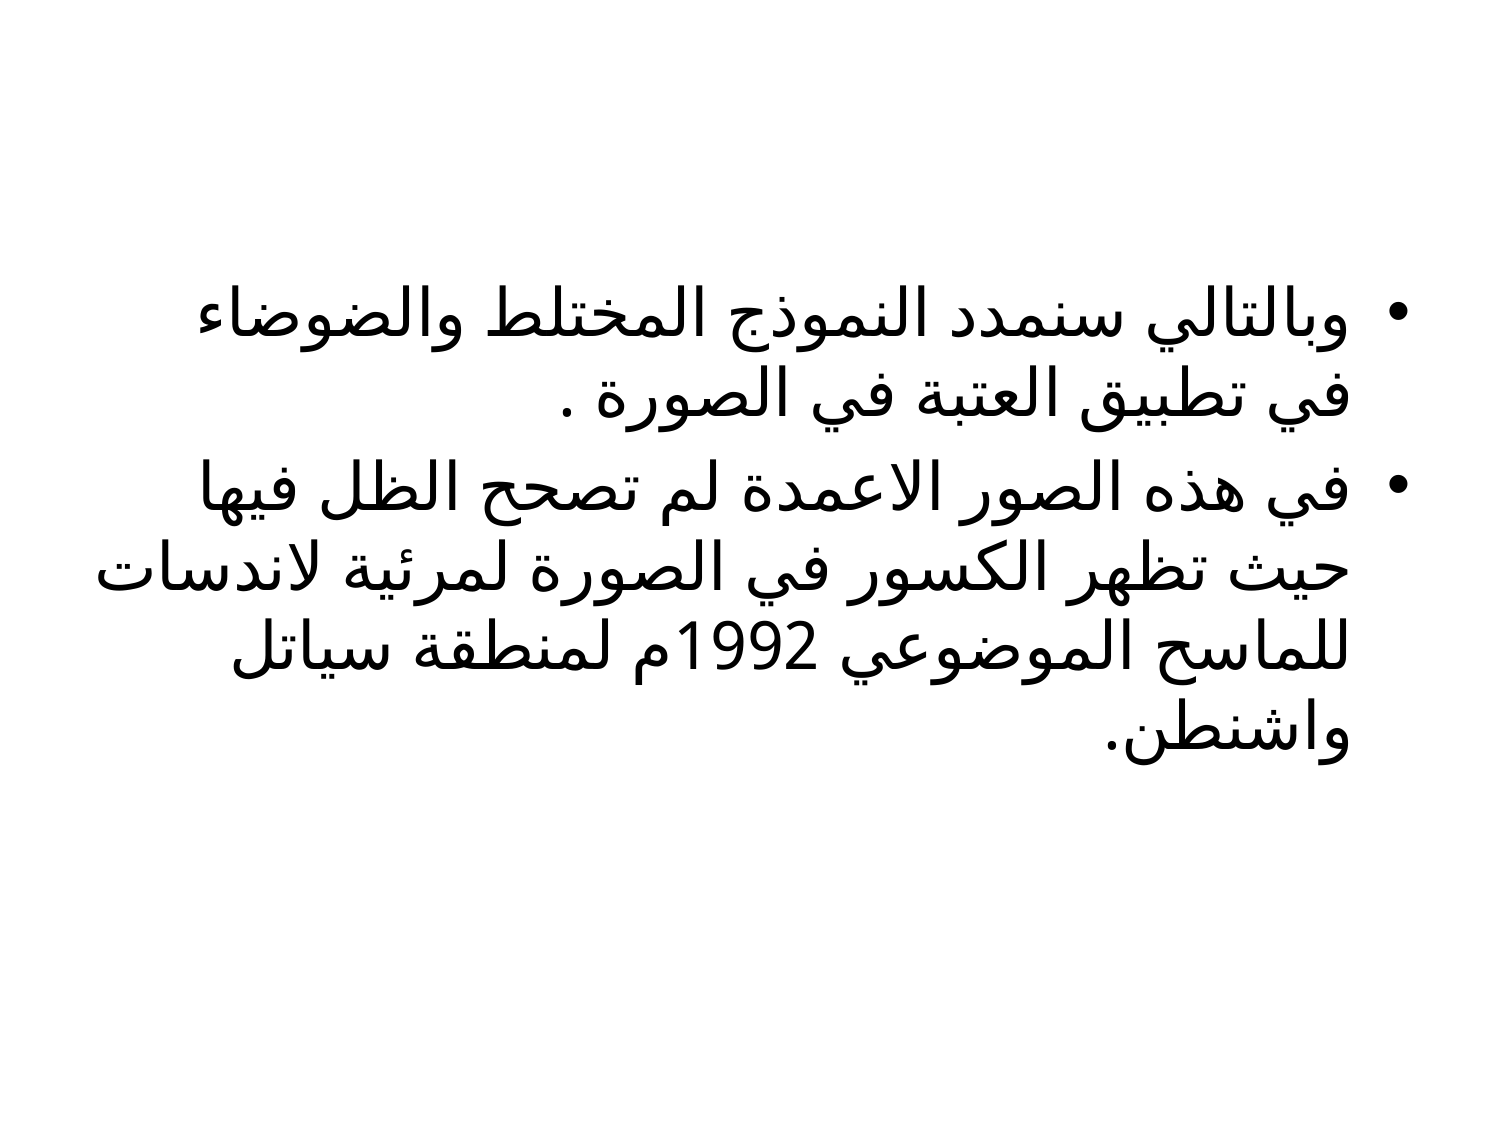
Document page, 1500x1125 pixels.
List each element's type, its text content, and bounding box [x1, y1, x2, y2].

list وبالتالي سنمدد النموذج المختلط والضوضاء في تطبيق العتبة في الصورة . في هذه الصور الاعمدة لم تصحح الظل فيها حيث تظهر الكسور في الصورة لمرئية لاندسات للماسح الموضوعي 1992م لمنطقة سياتل واشنطن. [75, 262, 1425, 1005]
